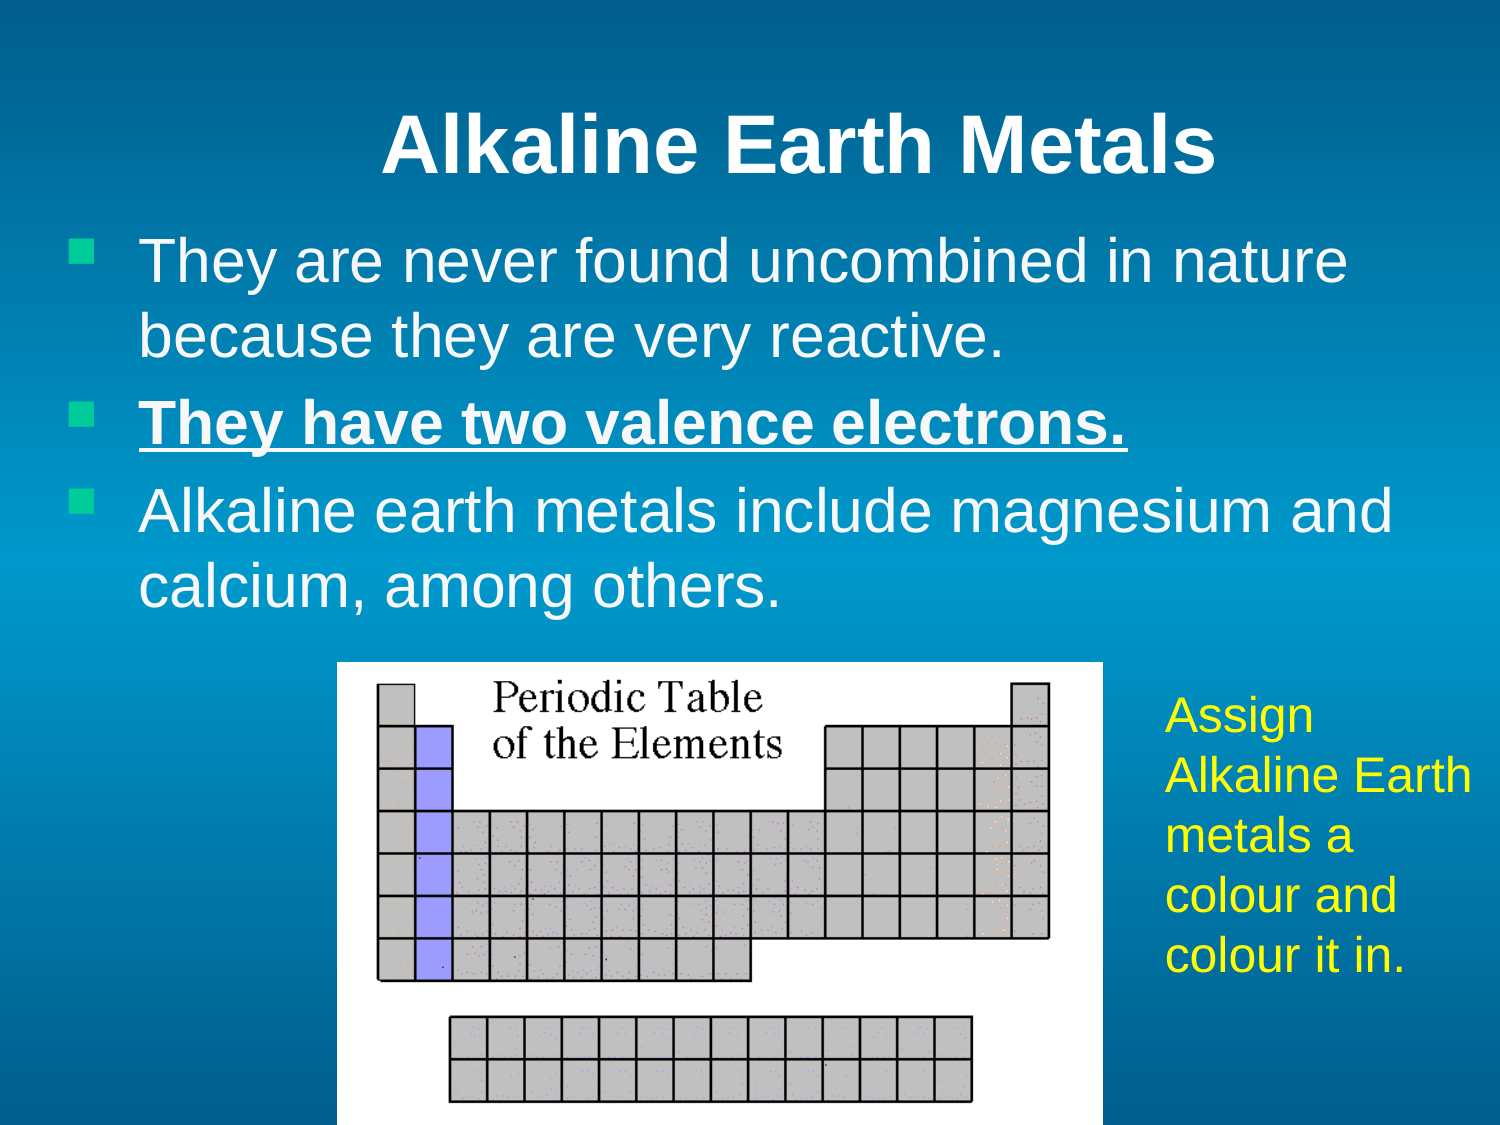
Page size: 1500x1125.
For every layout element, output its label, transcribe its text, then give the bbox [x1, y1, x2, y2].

title Alkaline Earth Metals [212, 49, 1387, 198]
picture [546, 613, 568, 619]
text_box Assign Alkaline Earth metals a colour and colour it in. [1149, 674, 1500, 990]
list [337, 662, 1104, 1125]
list They are never found uncombined in nature because they are very reactive. They have two valence electrons. Alkaline earth metals include magnesium and calcium, among others. [49, 212, 1438, 613]
